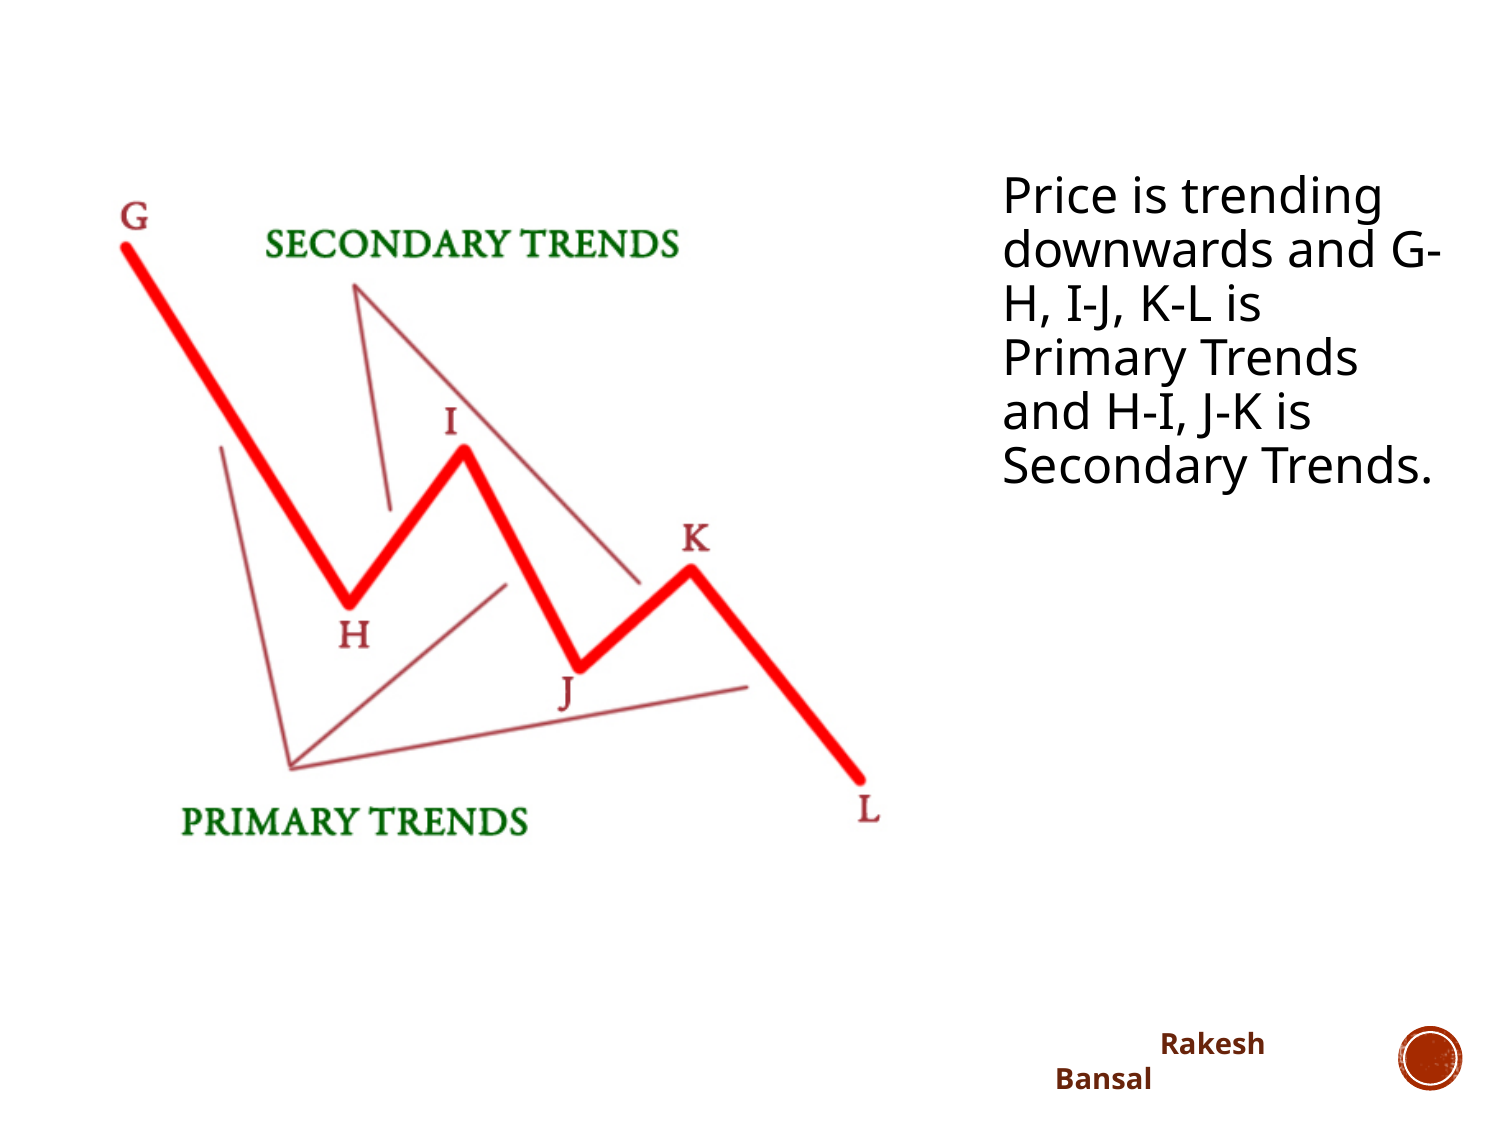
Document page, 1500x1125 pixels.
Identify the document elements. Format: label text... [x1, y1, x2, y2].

list Price is trending downwards and G-H, I-J, K-L is Primary Trends and H-I, J-K is Secondary Trends. [988, 162, 1463, 963]
picture [99, 122, 988, 1002]
text_box Rakesh Bansal [1039, 1025, 1387, 1096]
